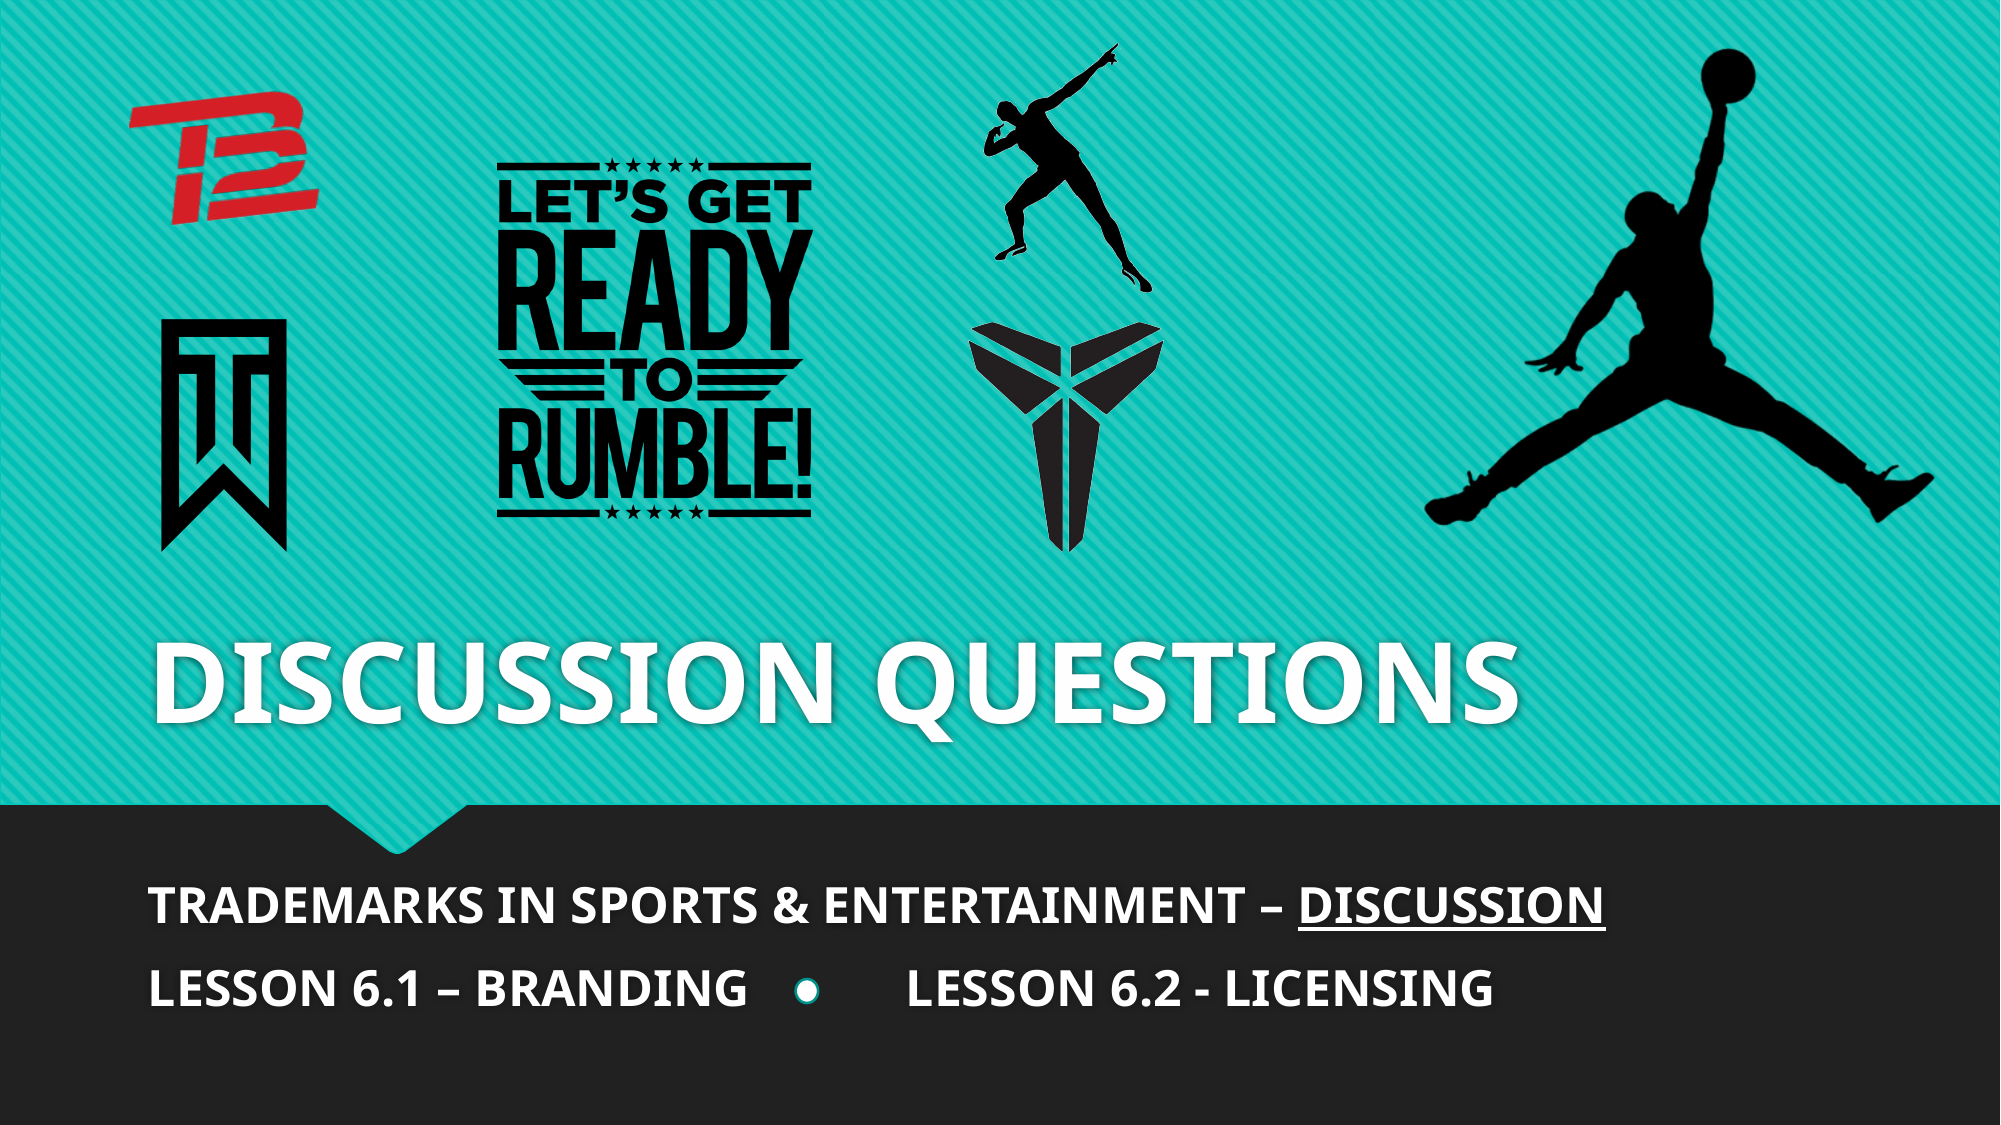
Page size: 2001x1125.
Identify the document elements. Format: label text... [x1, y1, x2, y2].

subtitle TRADEMARKS IN SPORTS & ENTERTAINMENT – DISCUSSION LESSON 6.1 – BRANDING LESSON 6.2 - LICENSING [132, 866, 1868, 1100]
picture [1413, 21, 1945, 553]
text_box [794, 977, 820, 1005]
title DISCUSSION QUESTIONS [132, 265, 1868, 754]
picture [497, 157, 814, 520]
picture [860, 21, 1273, 581]
picture [127, 87, 321, 228]
picture [74, 285, 374, 586]
